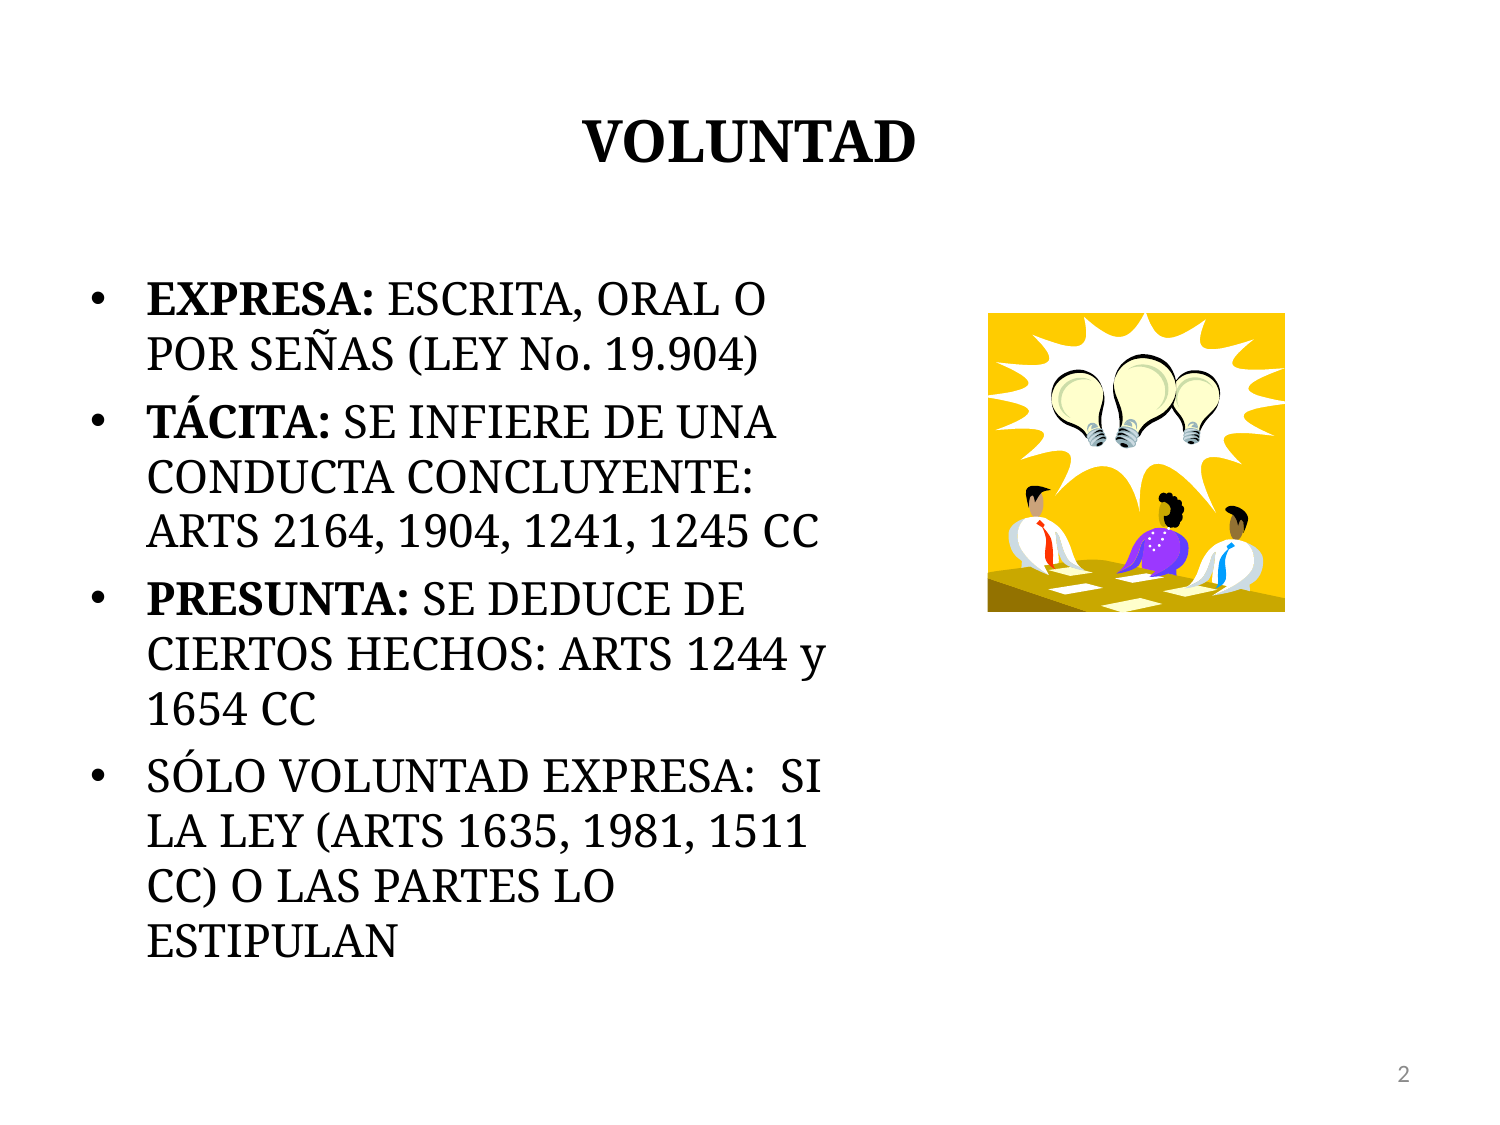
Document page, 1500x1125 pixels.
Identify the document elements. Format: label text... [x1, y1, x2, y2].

picture [987, 312, 1286, 613]
list EXPRESA: ESCRITA, ORAL O POR SEÑAS (LEY No. 19.904) TÁCITA: SE INFIERE DE UNA CONDUCTA CONCLUYENTE: ARTS 2164, 1904, 1241, 1245 CC PRESUNTA: SE DEDUCE DE CIERTOS HECHOS: ARTS 1244 y 1654 CC SÓLO VOLUNTAD EXPRESA: SI LA LEY (ARTS 1635, 1981, 1511 CC) O LAS PARTES LO ESTIPULAN [75, 262, 863, 1005]
title VOLUNTAD [75, 45, 1425, 233]
slide_number 2 [1074, 1042, 1425, 1103]
